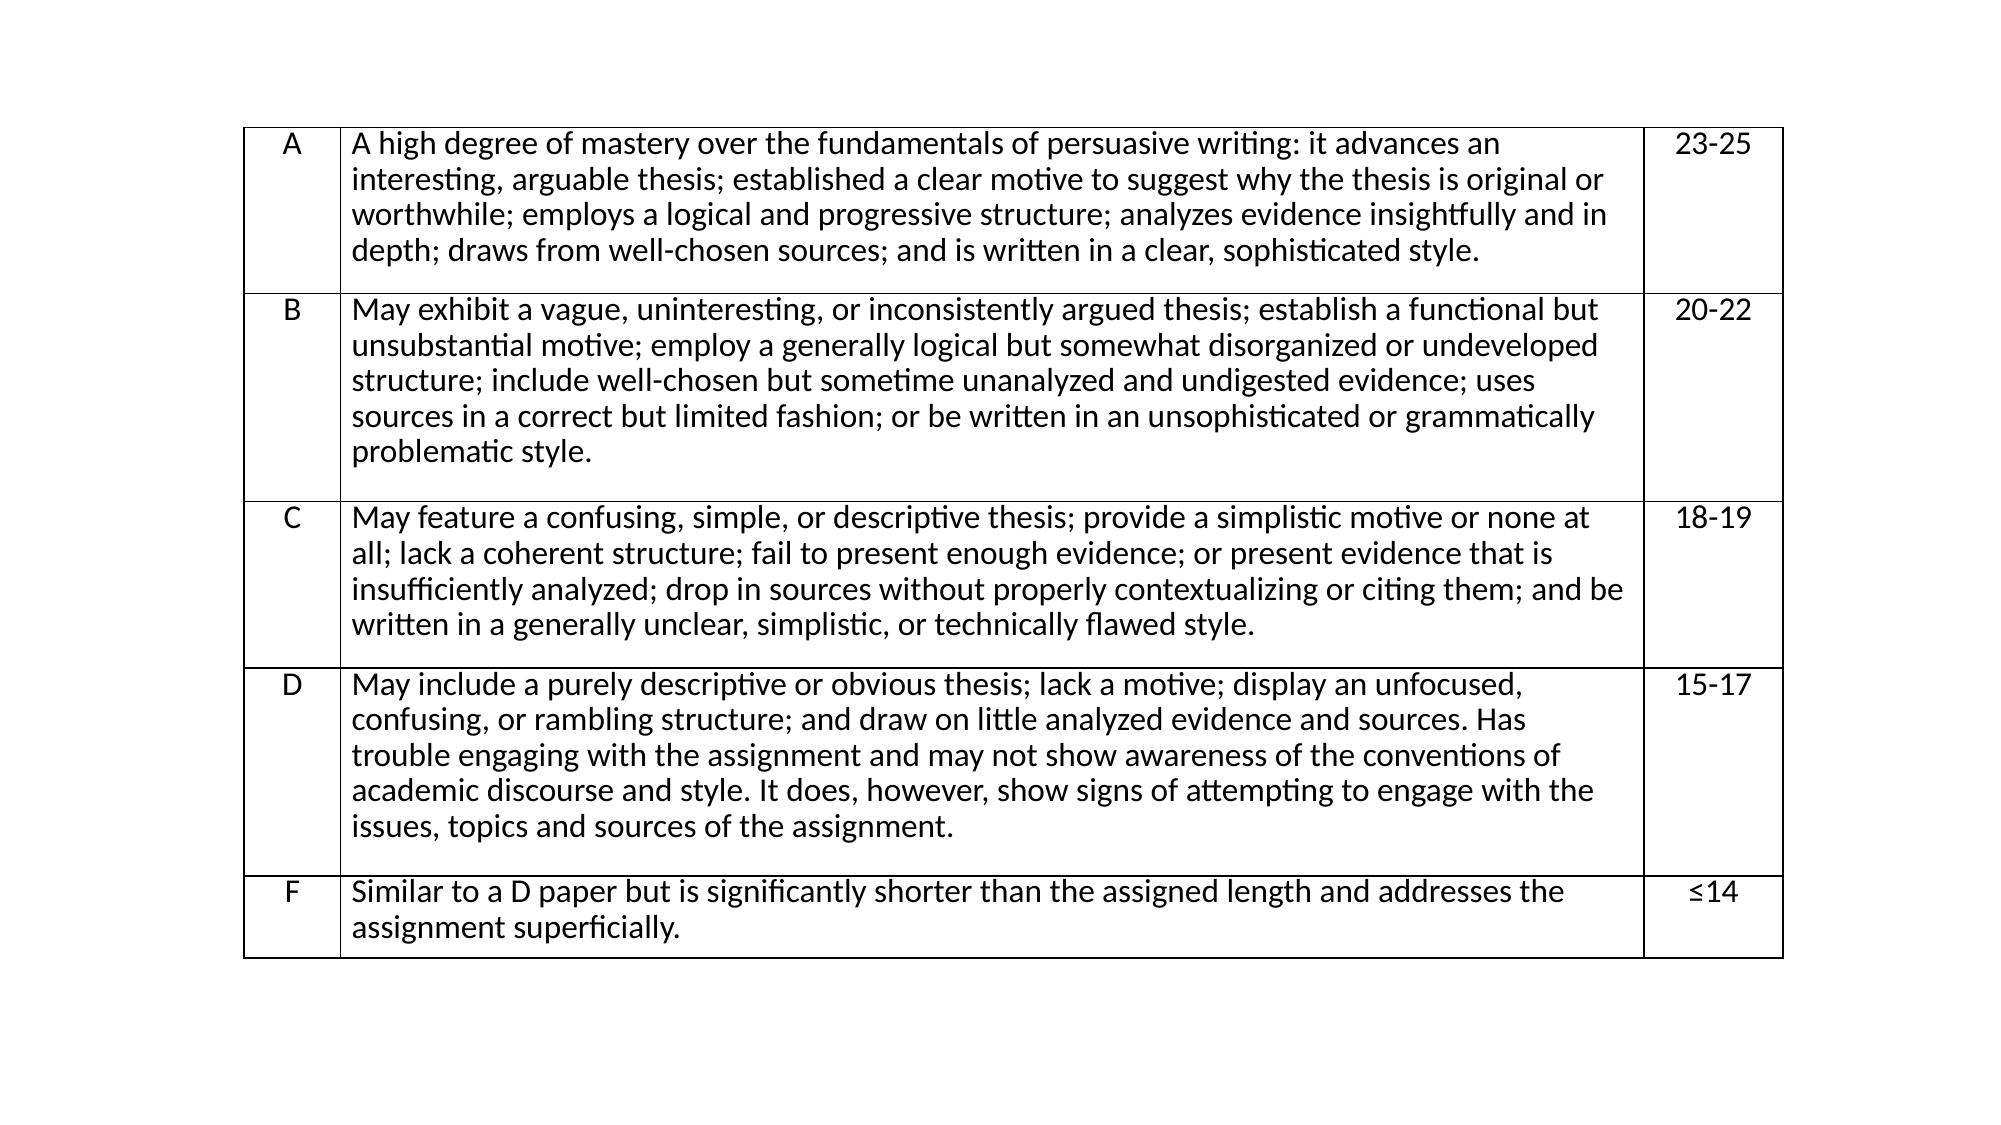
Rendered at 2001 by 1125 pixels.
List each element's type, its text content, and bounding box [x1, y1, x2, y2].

table_cell 20-22 [1645, 294, 1782, 501]
table_cell C [245, 502, 340, 667]
table_cell 15-17 [1645, 669, 1782, 875]
table_header A high degree of mastery over the fundamentals of persuasive writing: it advances an interesting, arguable thesis; established a clear motive to suggest why the thesis is original or worthwhile; employs a logical and progressive structure; analyzes evidence insightfully and in depth; draws from well-chosen sources; and is written in a clear, sophisticated style. [341, 128, 1643, 293]
table_cell 18-19 [1645, 502, 1782, 667]
table_cell F [245, 877, 340, 957]
table_cell May feature a confusing, simple, or descriptive thesis; provide a simplistic motive or none at all; lack a coherent structure; fail to present enough evidence; or present evidence that is insufficiently analyzed; drop in sources without properly contextualizing or citing them; and be written in a generally unclear, simplistic, or technically flawed style. [341, 502, 1643, 667]
table_cell ≤14 [1645, 877, 1782, 957]
table_cell Similar to a D paper but is significantly shorter than the assigned length and addresses the assignment superficially. [341, 877, 1643, 957]
table_header A [245, 128, 340, 293]
table_cell D [245, 669, 340, 875]
table_header 23-25 [1645, 128, 1782, 293]
table_cell May include a purely descriptive or obvious thesis; lack a motive; display an unfocused, confusing, or rambling structure; and draw on little analyzed evidence and sources. Has trouble engaging with the assignment and may not show awareness of the conventions of academic discourse and style. It does, however, show signs of attempting to engage with the issues, topics and sources of the assignment. [341, 669, 1643, 875]
table_cell May exhibit a vague, uninteresting, or inconsistently argued thesis; establish a functional but unsubstantial motive; employ a generally logical but somewhat disorganized or undeveloped structure; include well-chosen but sometime unanalyzed and undigested evidence; uses sources in a correct but limited fashion; or be written in an unsophisticated or grammatically problematic style. [341, 294, 1643, 501]
table_cell B [245, 294, 340, 501]
